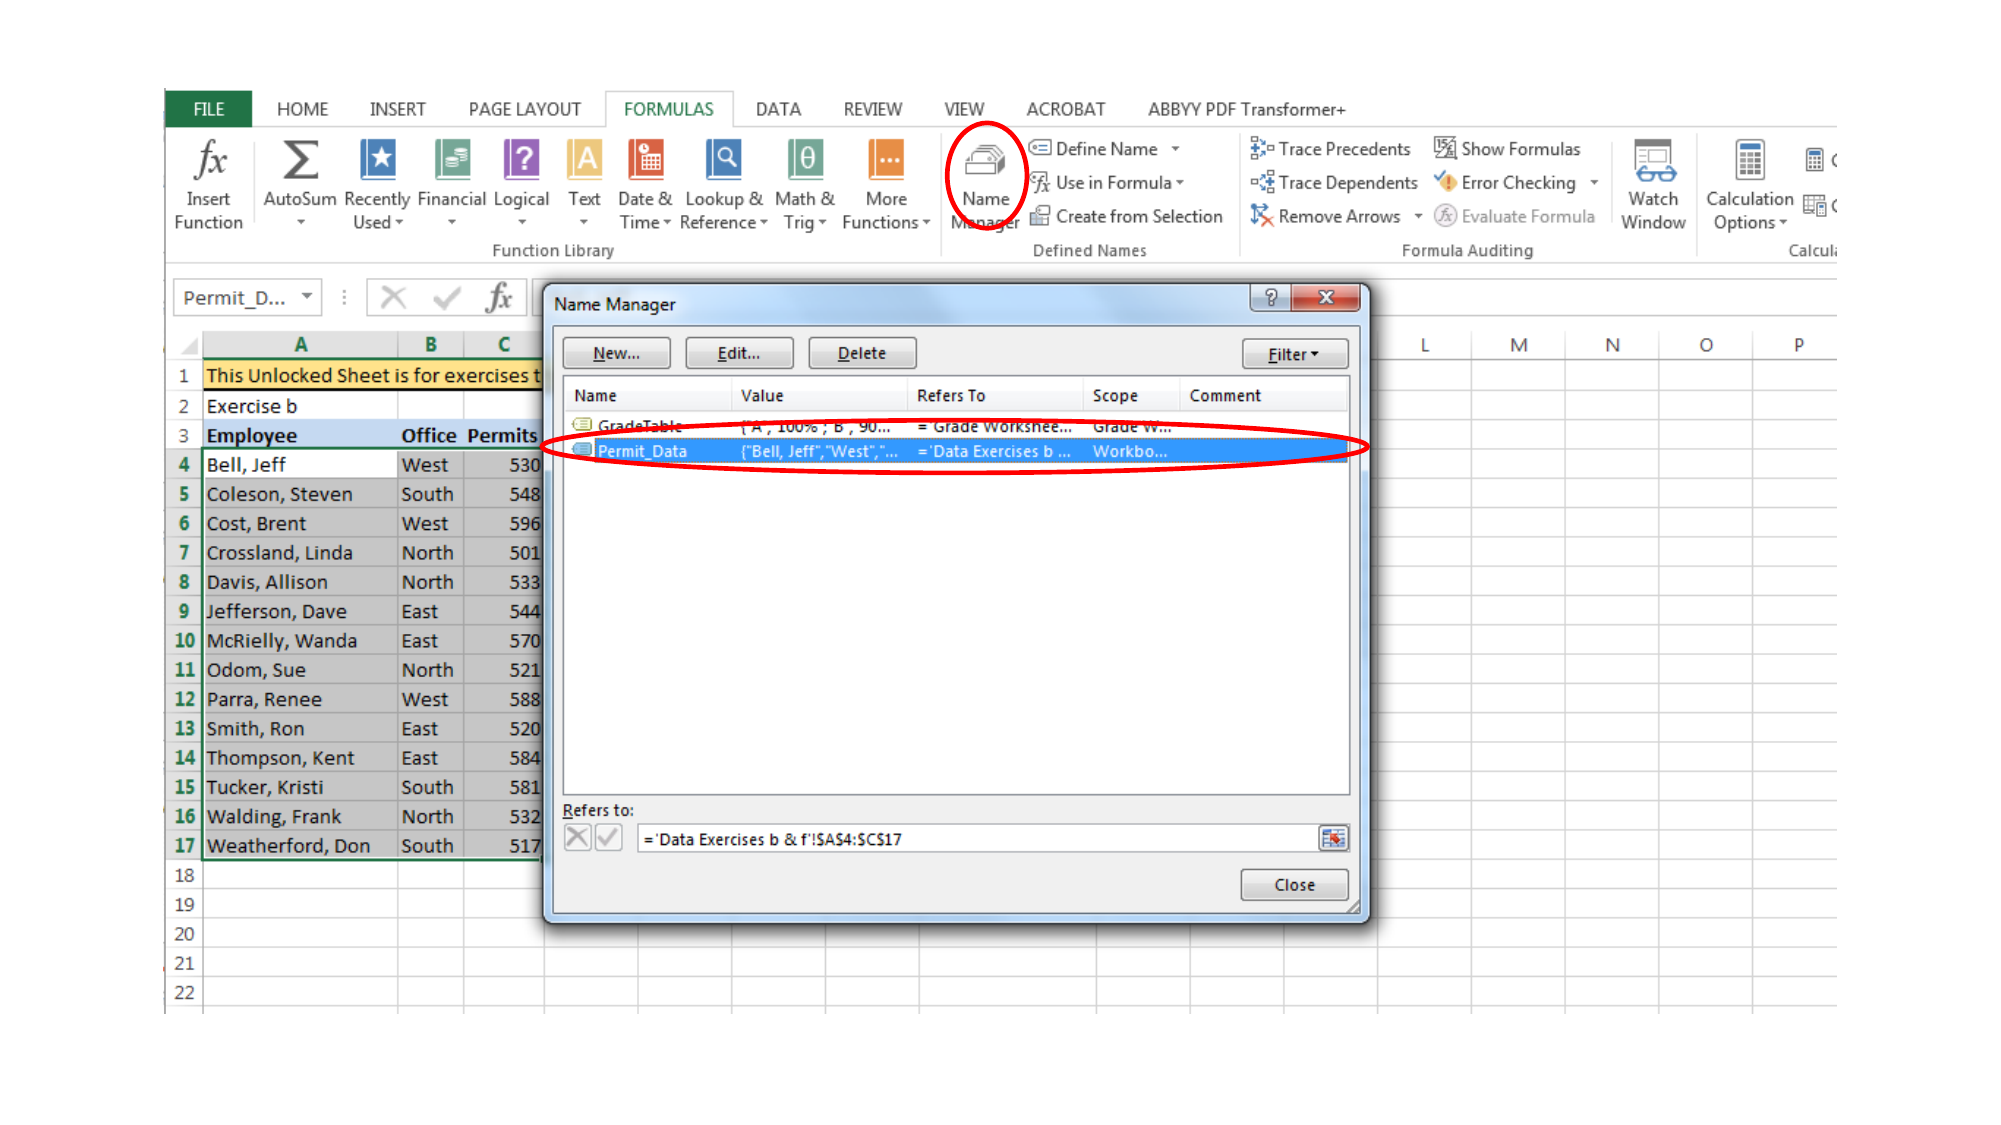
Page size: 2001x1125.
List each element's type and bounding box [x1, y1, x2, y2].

list [163, 88, 1837, 1014]
